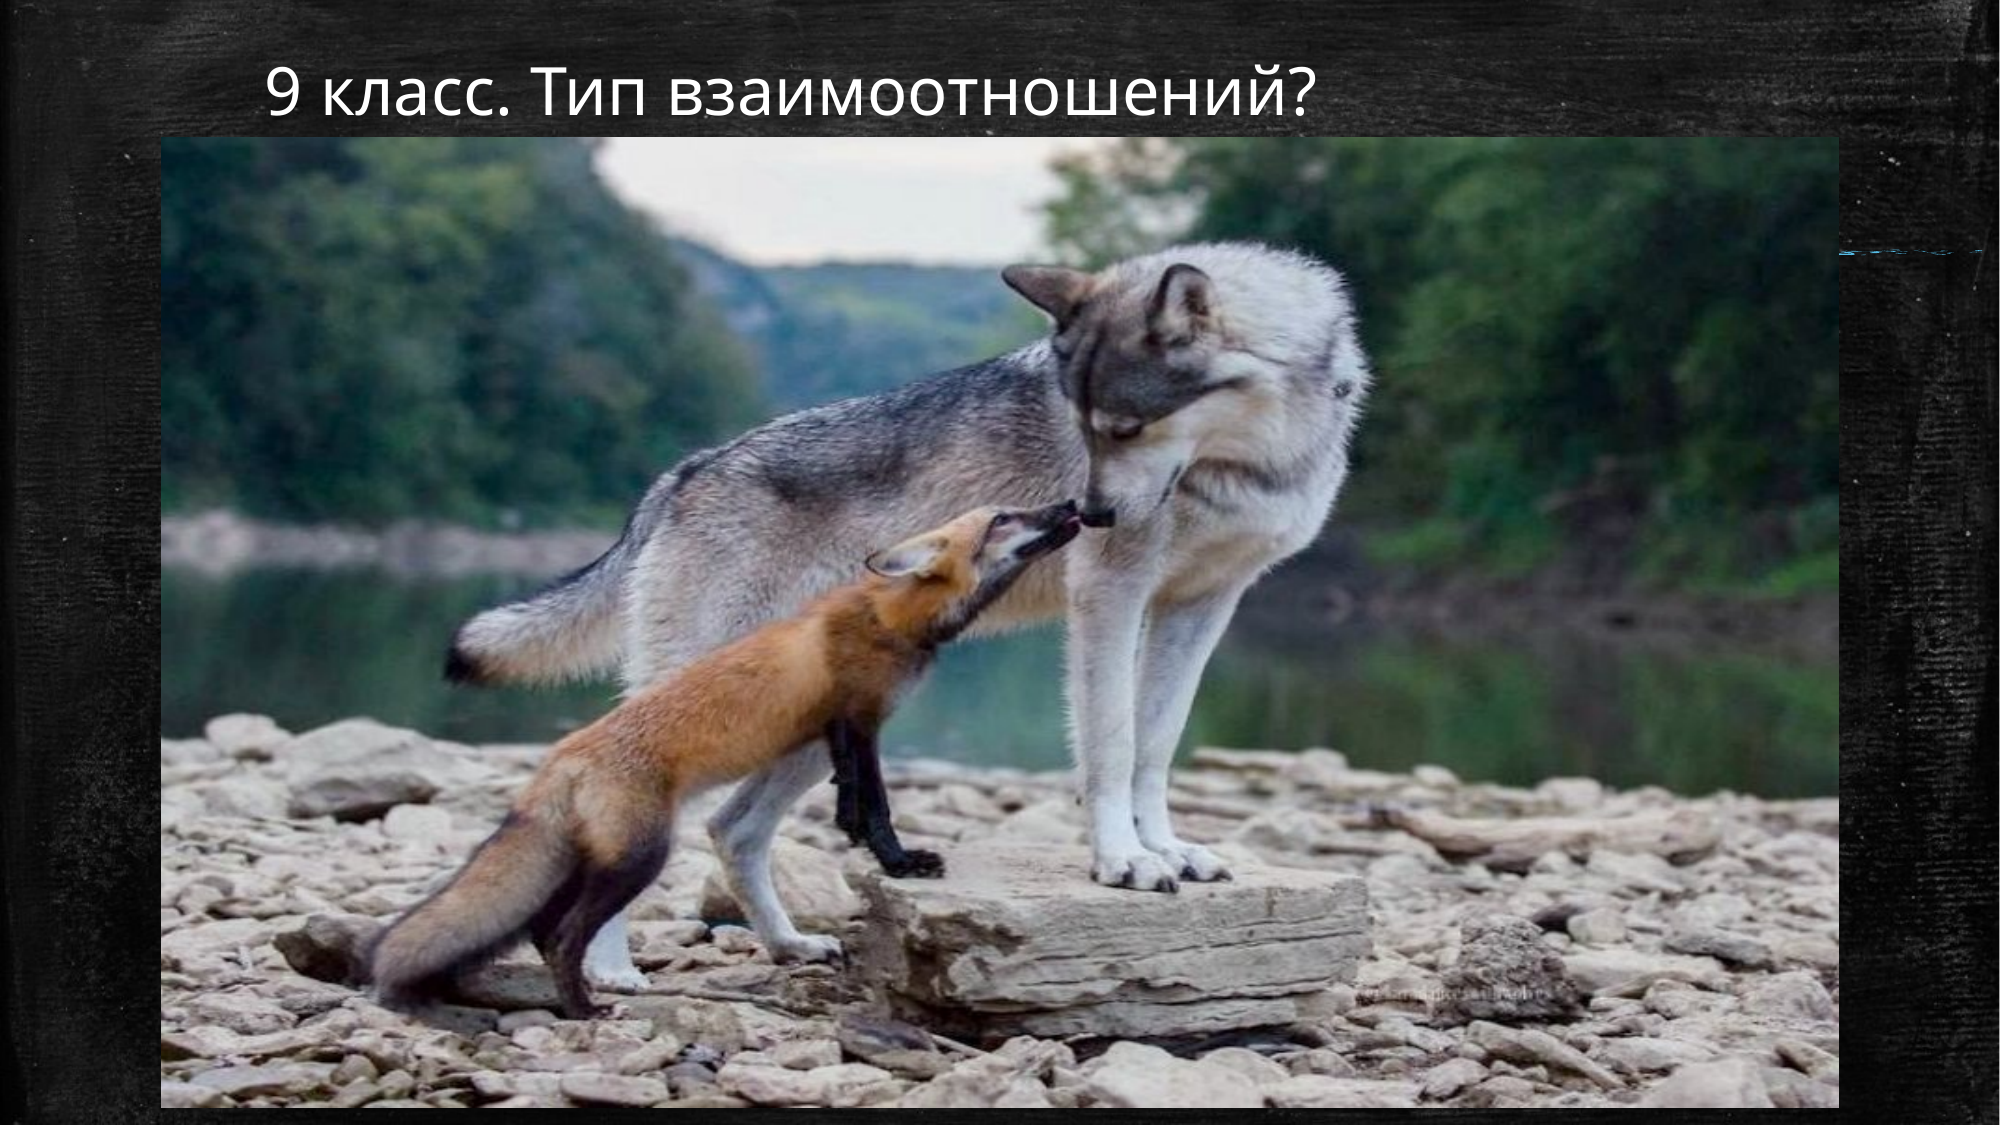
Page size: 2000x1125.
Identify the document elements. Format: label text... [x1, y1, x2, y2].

title 9 класс. Тип взаимоотношений? [249, 45, 1750, 137]
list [161, 137, 1839, 1108]
